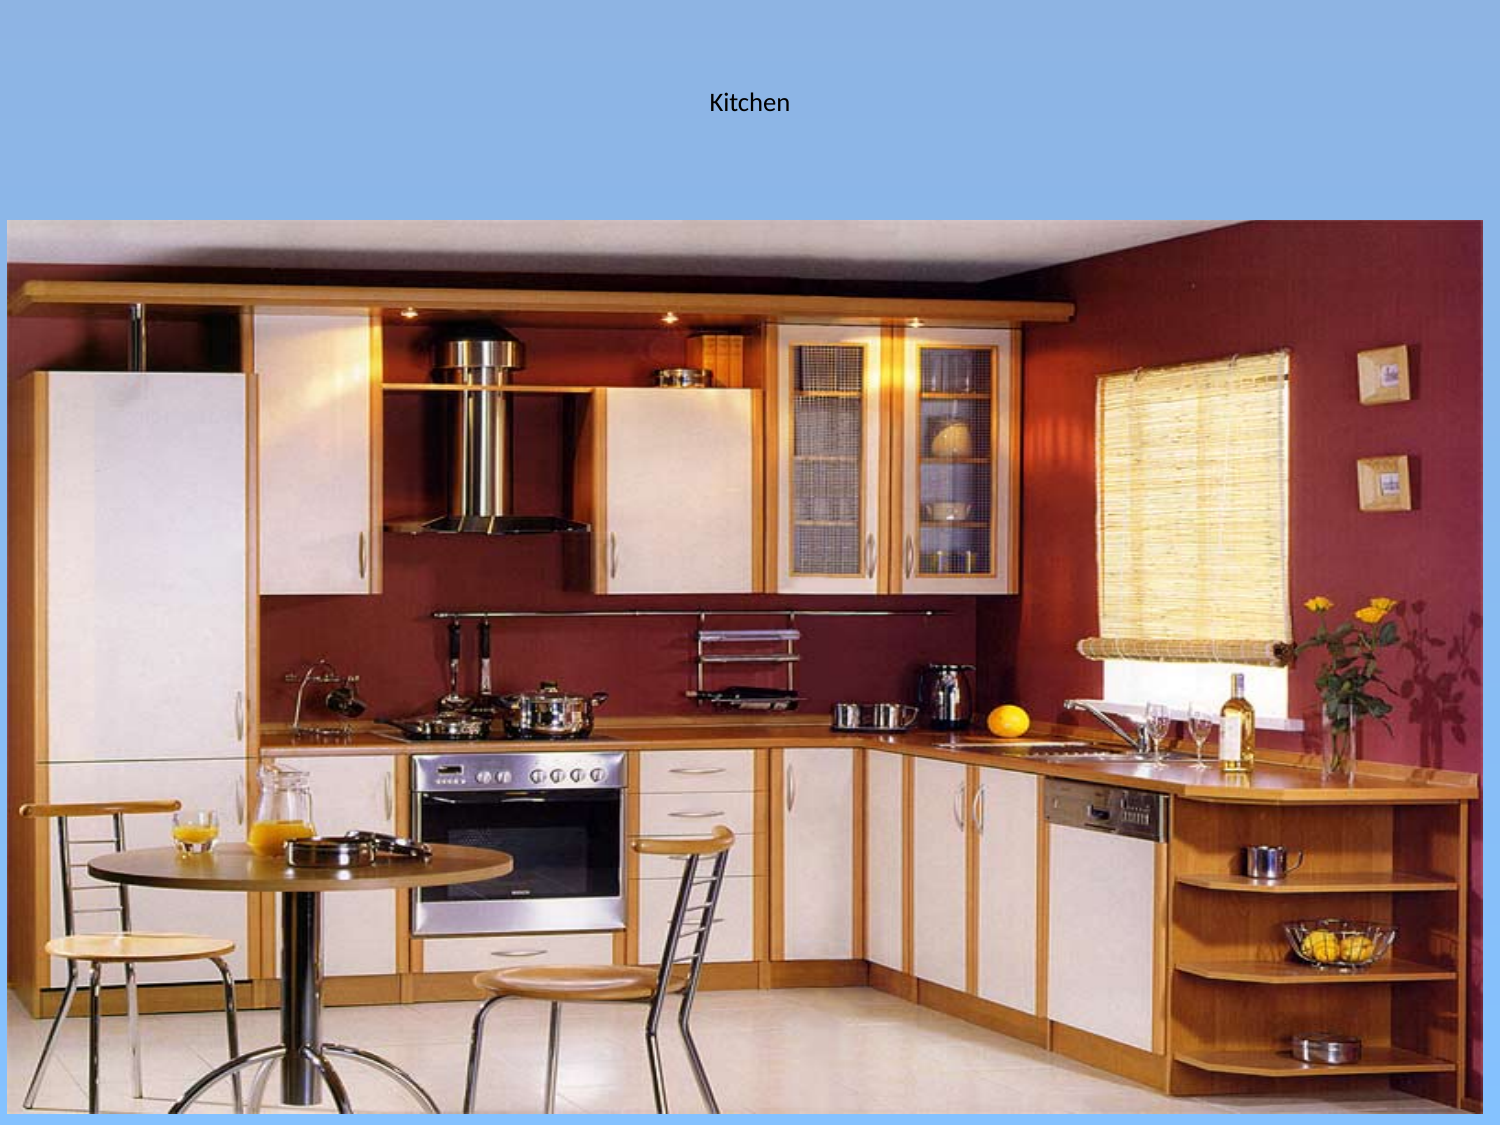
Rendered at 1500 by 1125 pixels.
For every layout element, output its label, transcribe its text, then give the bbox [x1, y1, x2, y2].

picture [7, 219, 1483, 1114]
title Kitchen [75, 45, 1425, 126]
